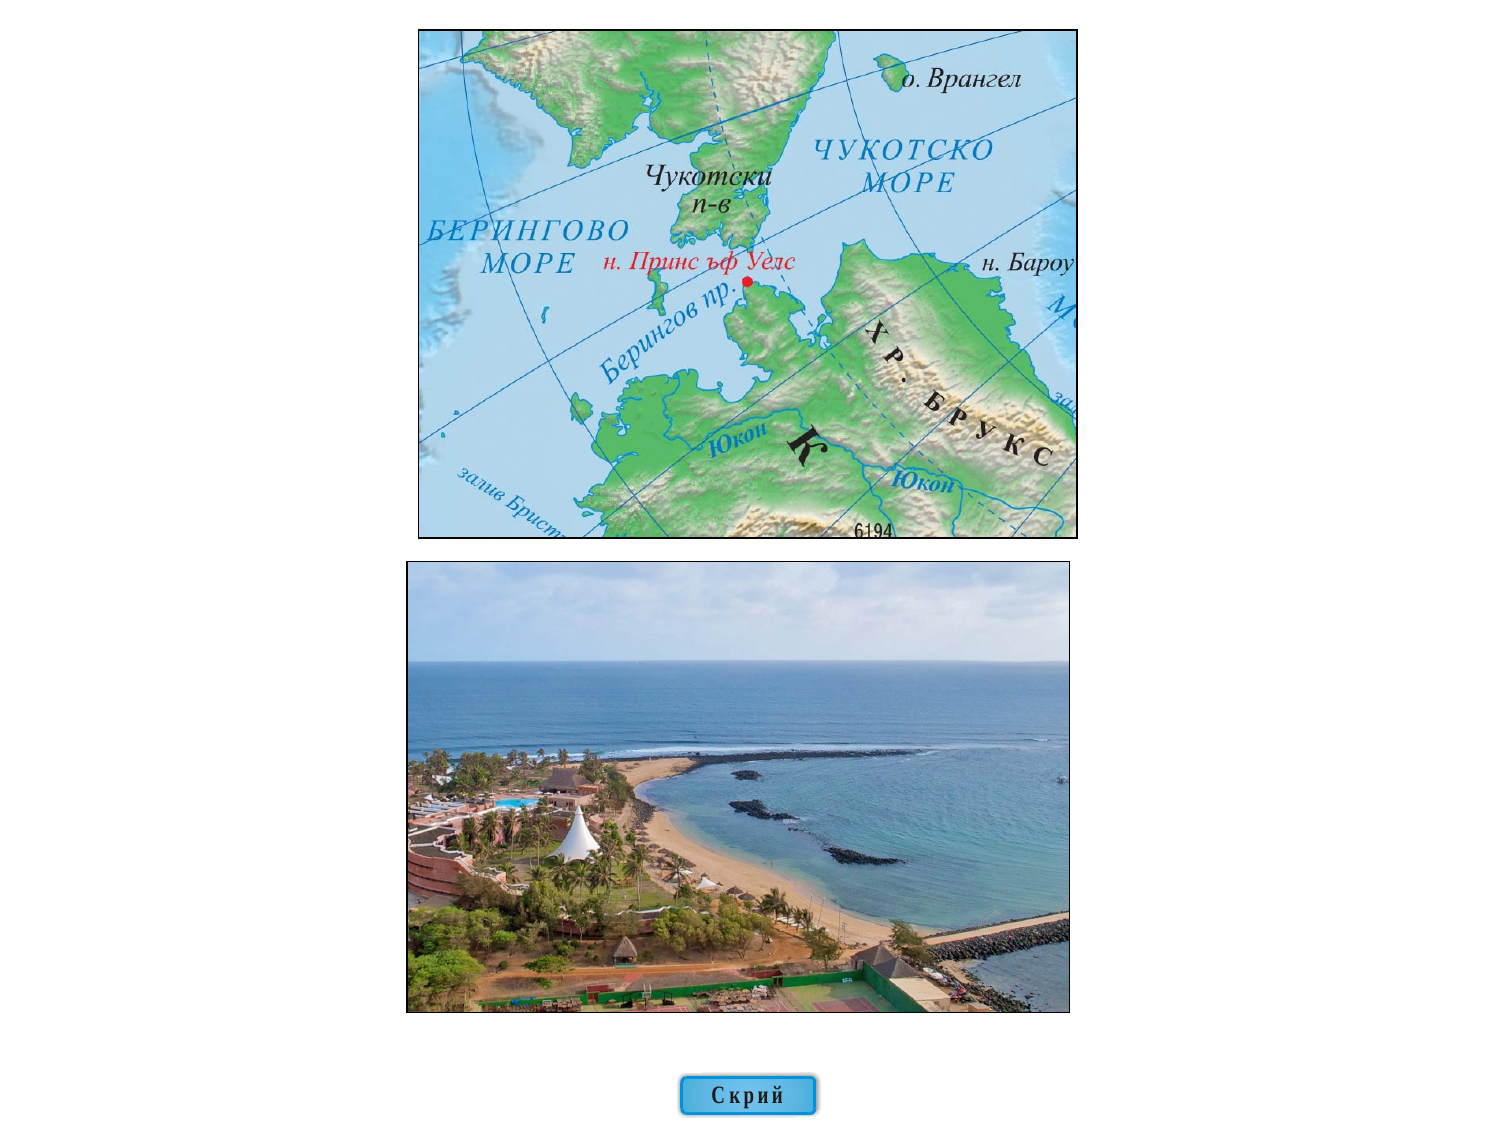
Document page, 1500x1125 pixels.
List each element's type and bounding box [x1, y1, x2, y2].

picture [418, 30, 1077, 538]
picture [674, 1069, 823, 1120]
picture [407, 562, 1070, 1012]
